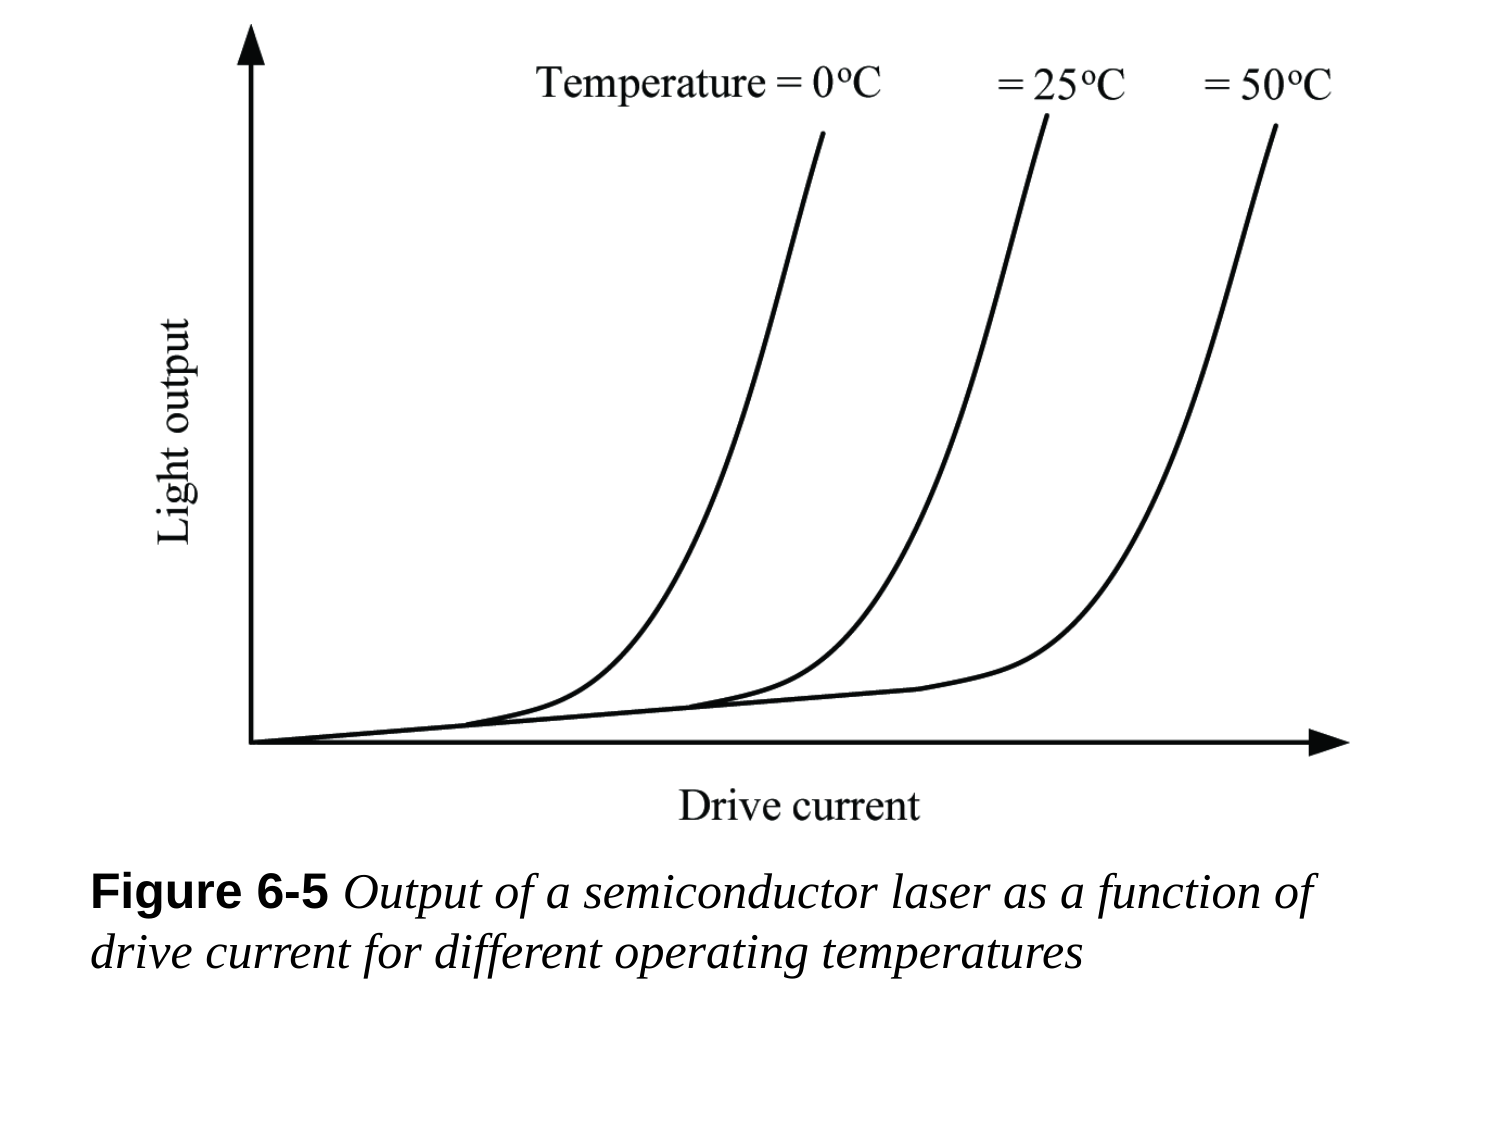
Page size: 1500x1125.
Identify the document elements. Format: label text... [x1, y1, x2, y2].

title Figure 6-5 Output of a semiconductor laser as a function of drive current for different operating temperatures [75, 825, 1425, 1013]
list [149, 24, 1351, 834]
